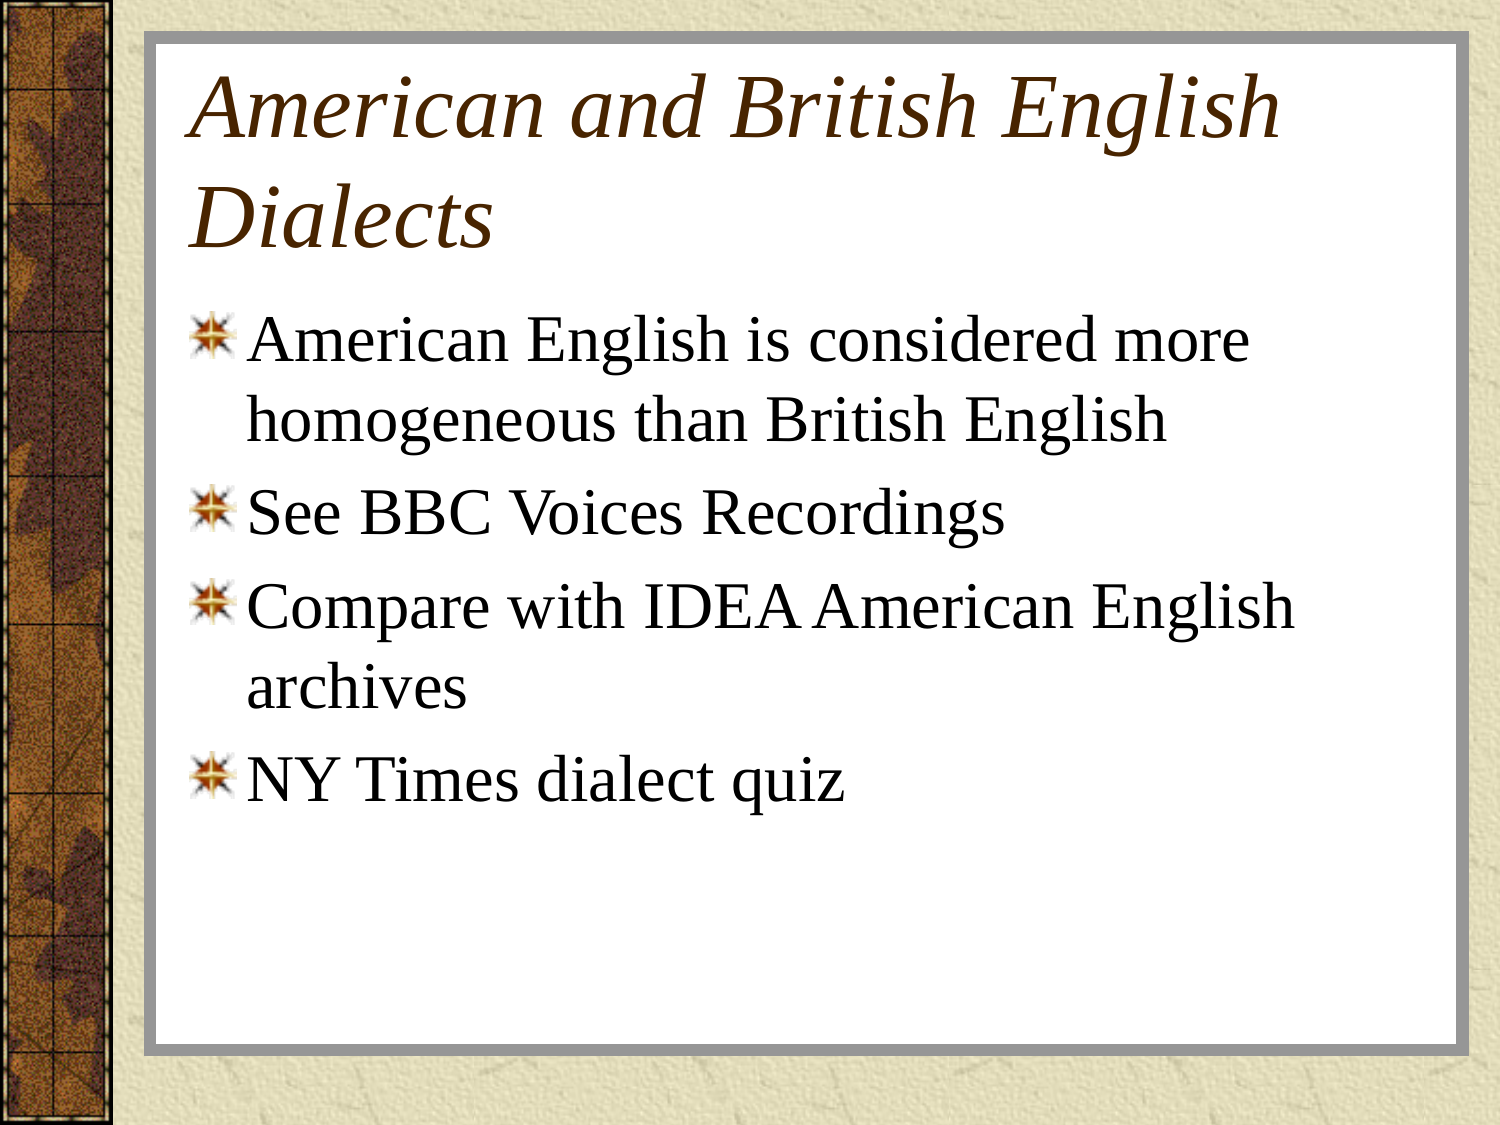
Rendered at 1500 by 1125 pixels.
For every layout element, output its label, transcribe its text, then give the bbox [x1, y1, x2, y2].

title American and British English Dialects [174, 62, 1450, 250]
picture [0, 0, 1500, 1125]
list American English is considered more homogeneous than British English See BBC Voices Recordings Compare with IDEA American English archives NY Times dialect quiz [174, 287, 1450, 963]
